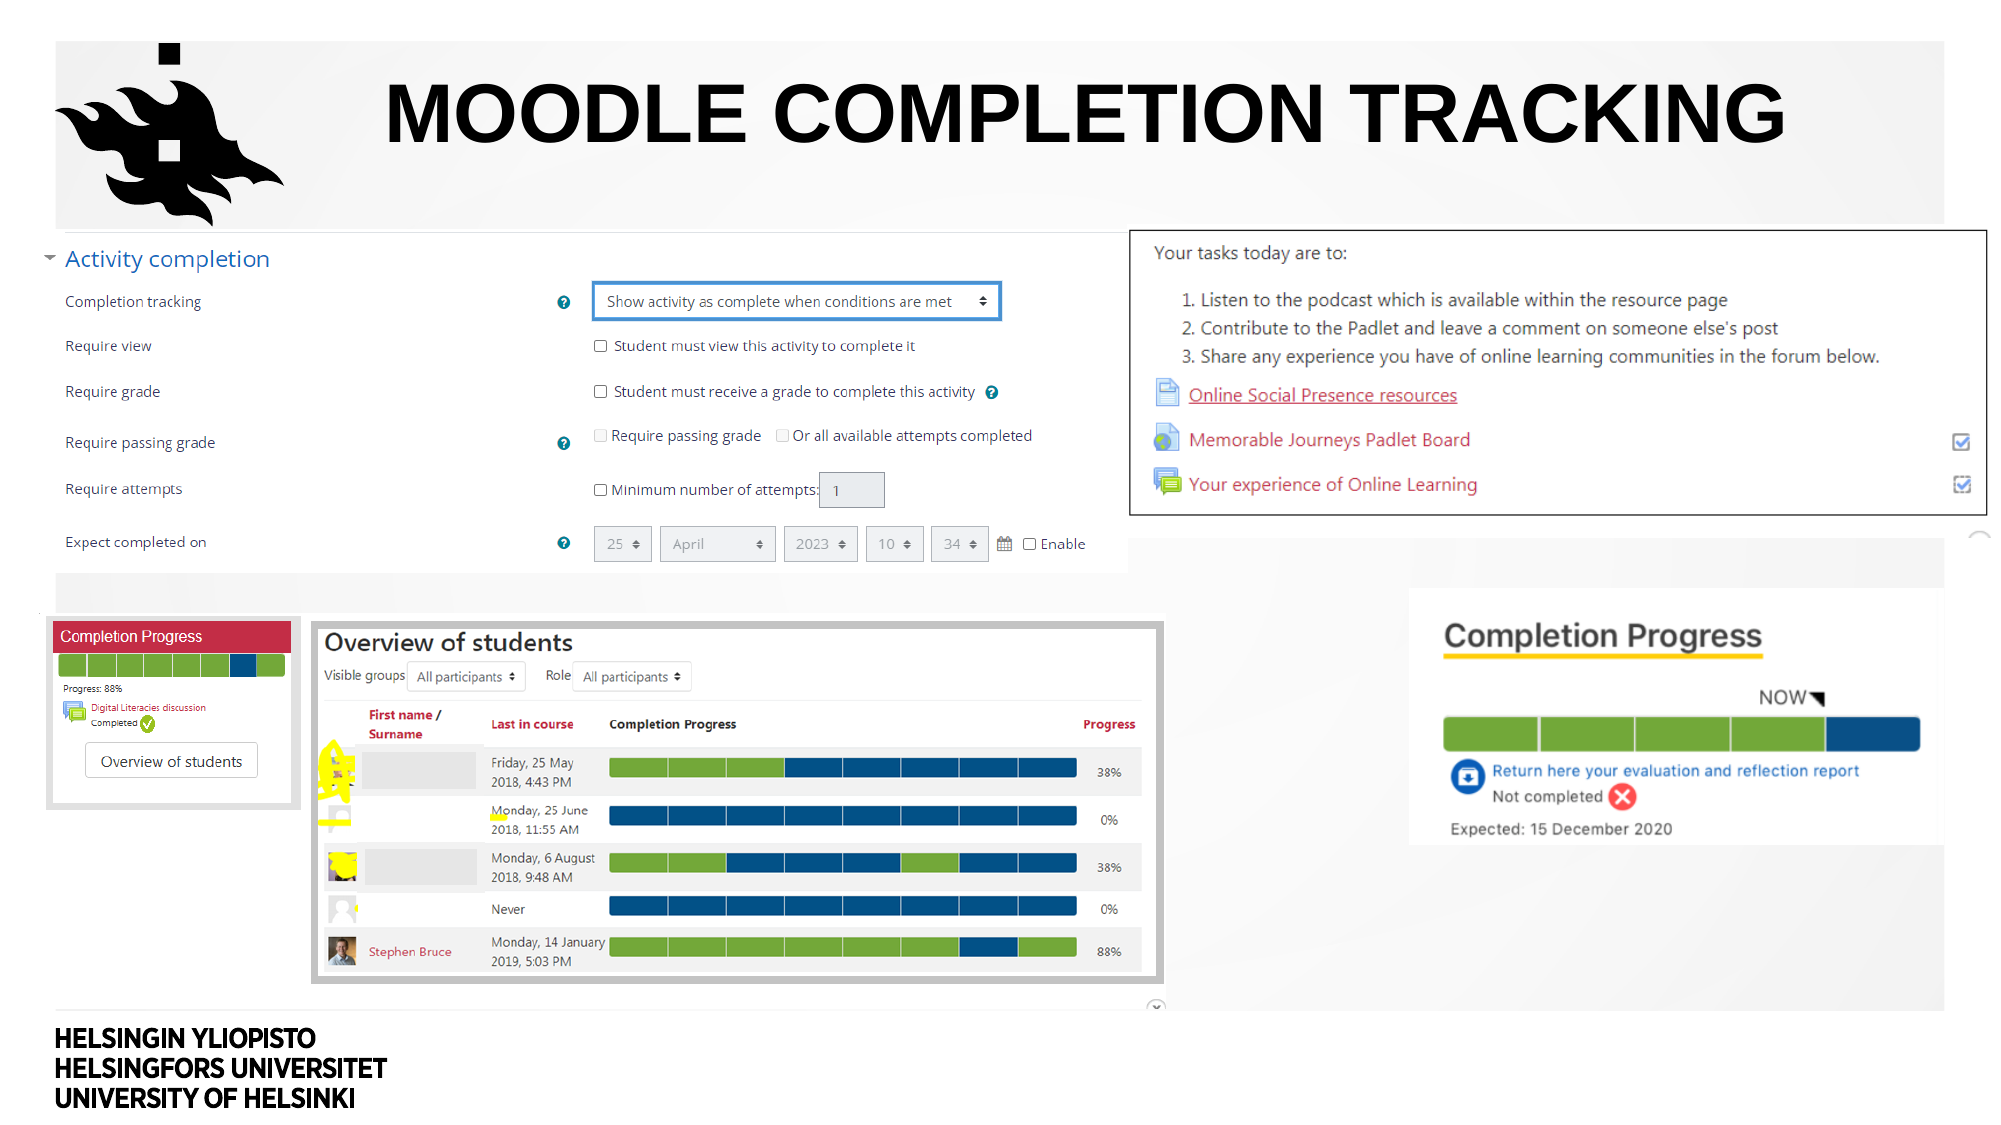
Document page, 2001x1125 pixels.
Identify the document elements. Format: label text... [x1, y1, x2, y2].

picture [159, 140, 180, 161]
picture [30, 41, 1992, 1011]
title Moodle completion tracking [288, 70, 1885, 227]
